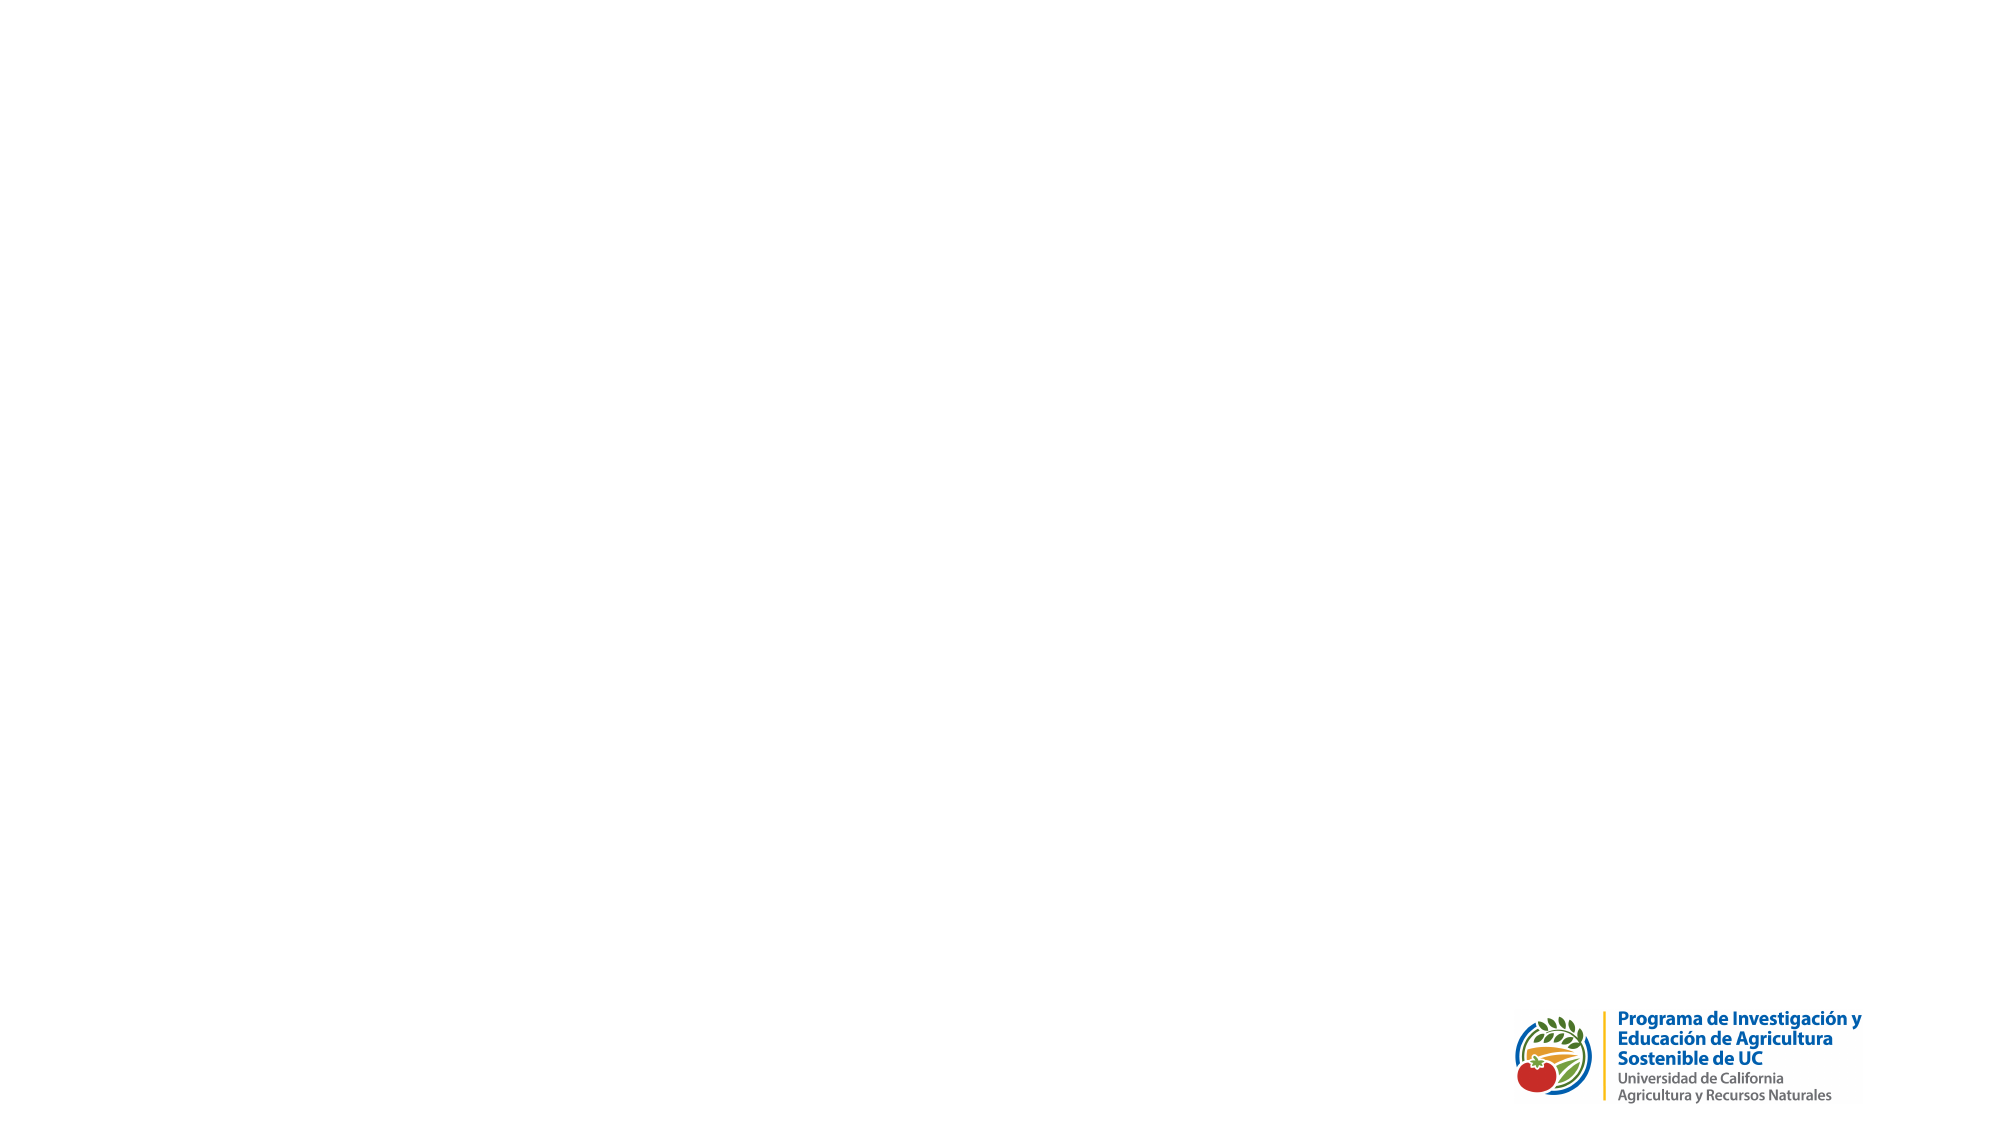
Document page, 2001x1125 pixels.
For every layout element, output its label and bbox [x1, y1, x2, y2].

picture [1127, 32, 1969, 1104]
